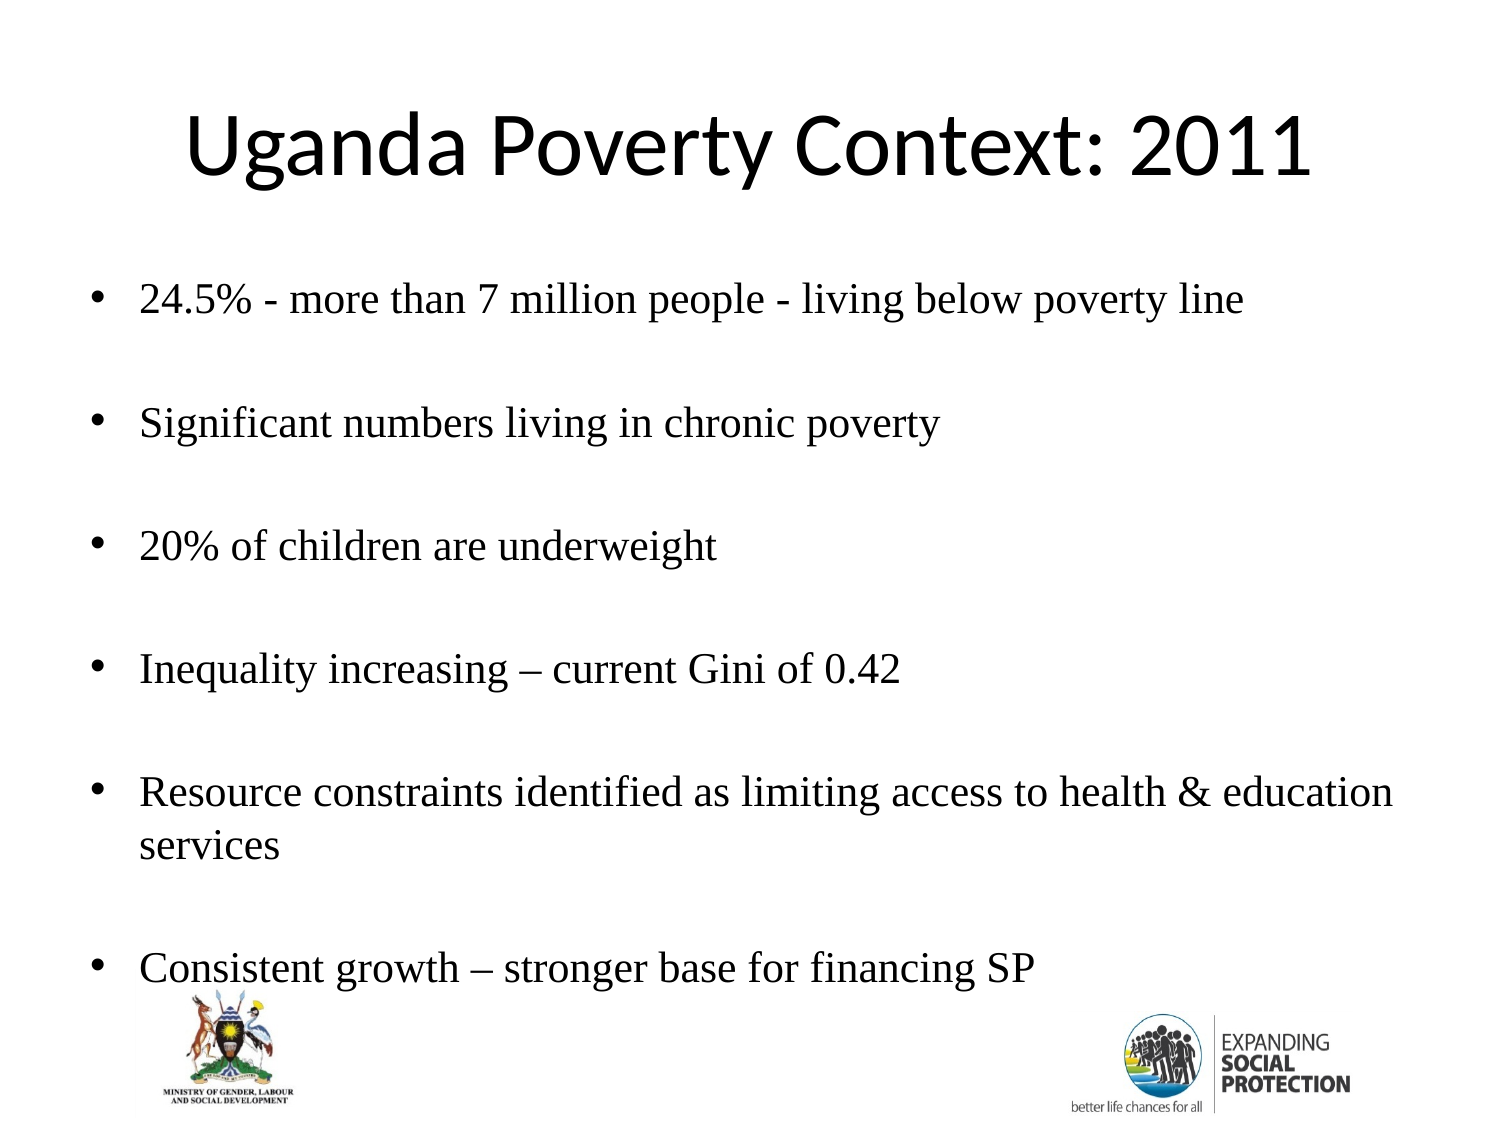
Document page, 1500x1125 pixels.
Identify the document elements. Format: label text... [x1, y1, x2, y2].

title Uganda Poverty Context: 2011 [75, 45, 1425, 233]
list 24.5% - more than 7 million people - living below poverty line Significant numbers living in chronic poverty 20% of children are underweight Inequality increasing – current Gini of 0.42 Resource constraints identified as limiting access to health & education services Consistent growth – stronger base for financing SP [75, 262, 1425, 1005]
picture [135, 1005, 323, 1118]
picture [1068, 1011, 1353, 1116]
